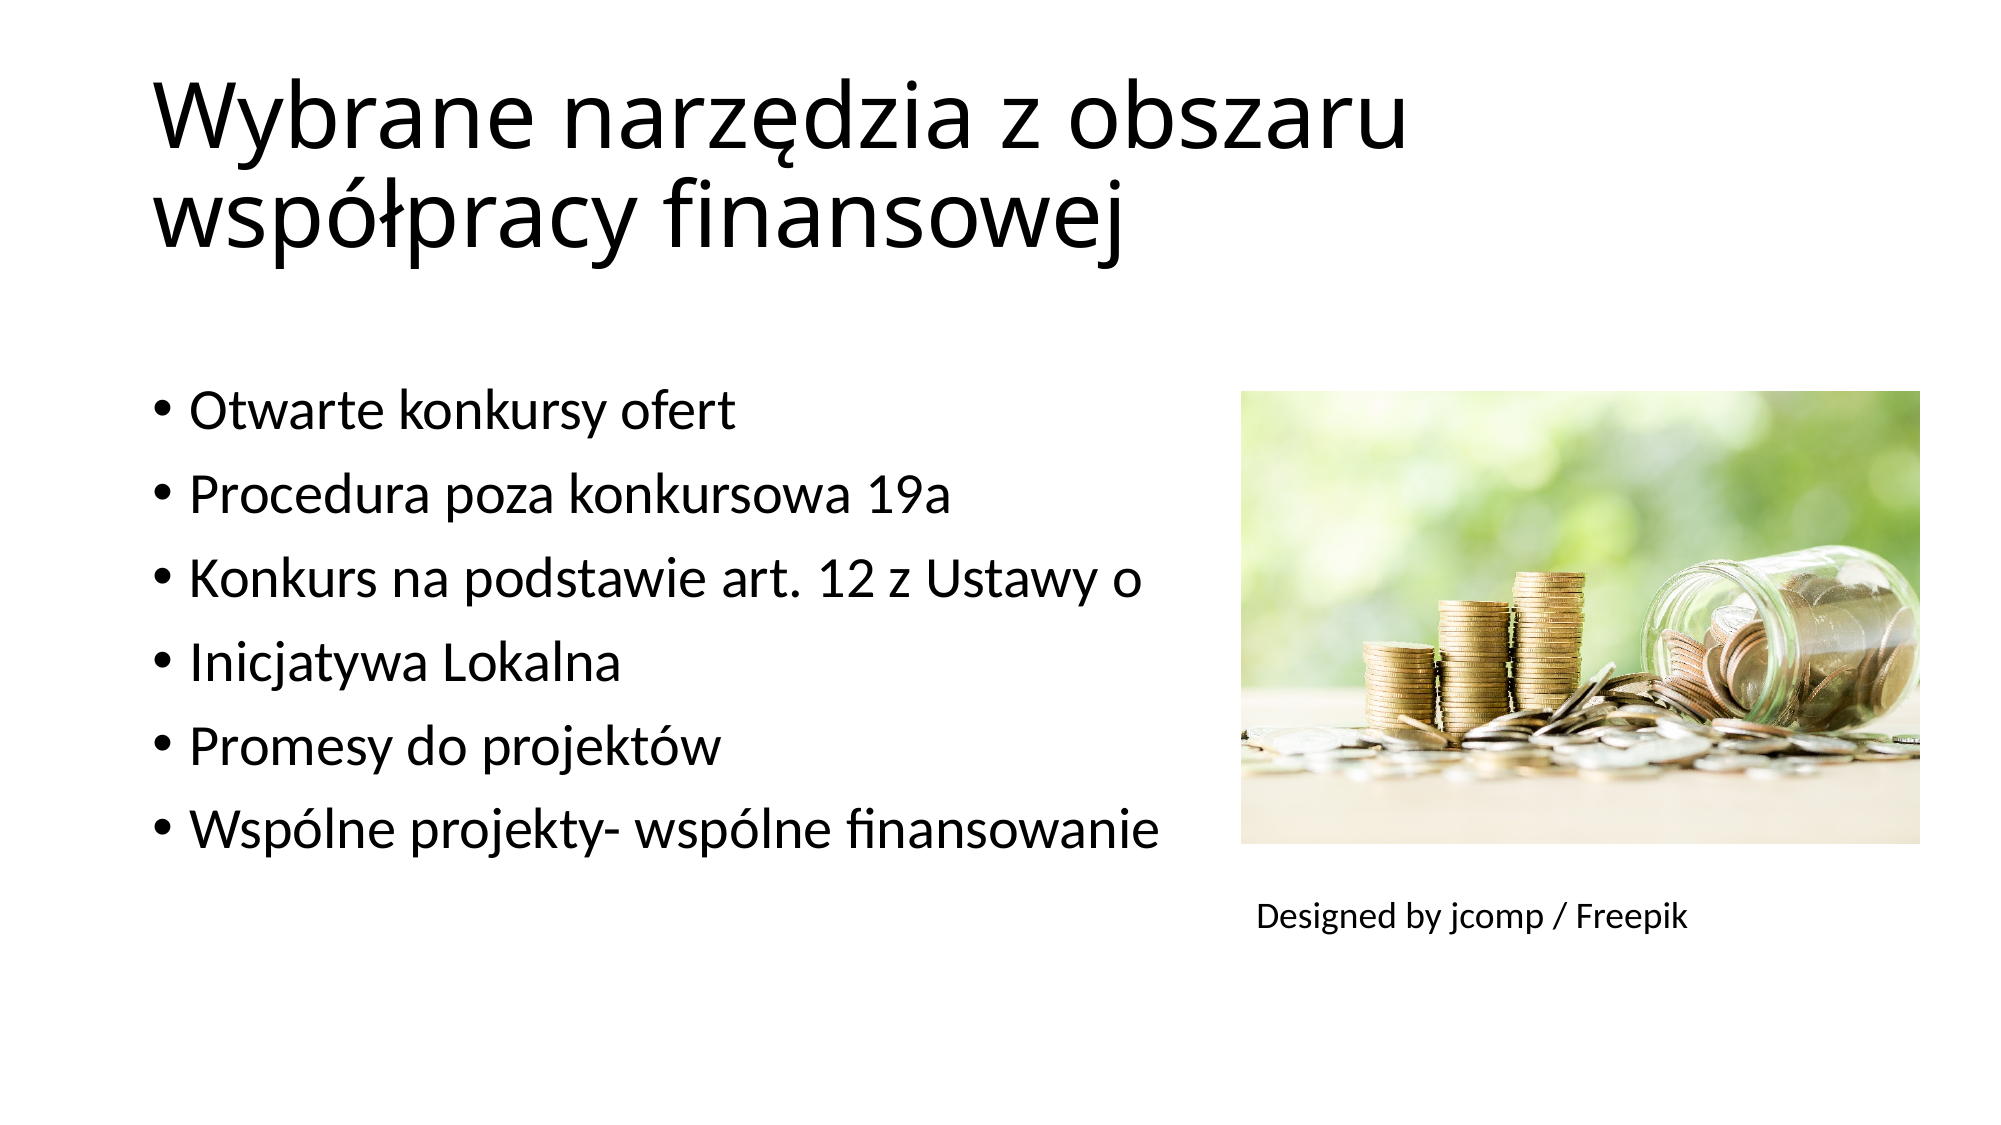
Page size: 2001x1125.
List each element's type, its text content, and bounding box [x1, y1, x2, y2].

title Wybrane narzędzia z obszaru współpracy finansowej [137, 59, 1863, 278]
text_box Designed by jcomp / Freepik [1241, 883, 1920, 944]
list Otwarte konkursy ofert Procedura poza konkursowa 19a Konkurs na podstawie art. 12 z Ustawy o Inicjatywa Lokalna Promesy do projektów Wspólne projekty- wspólne finansowanie [137, 372, 1205, 1086]
picture [1241, 391, 1920, 844]
